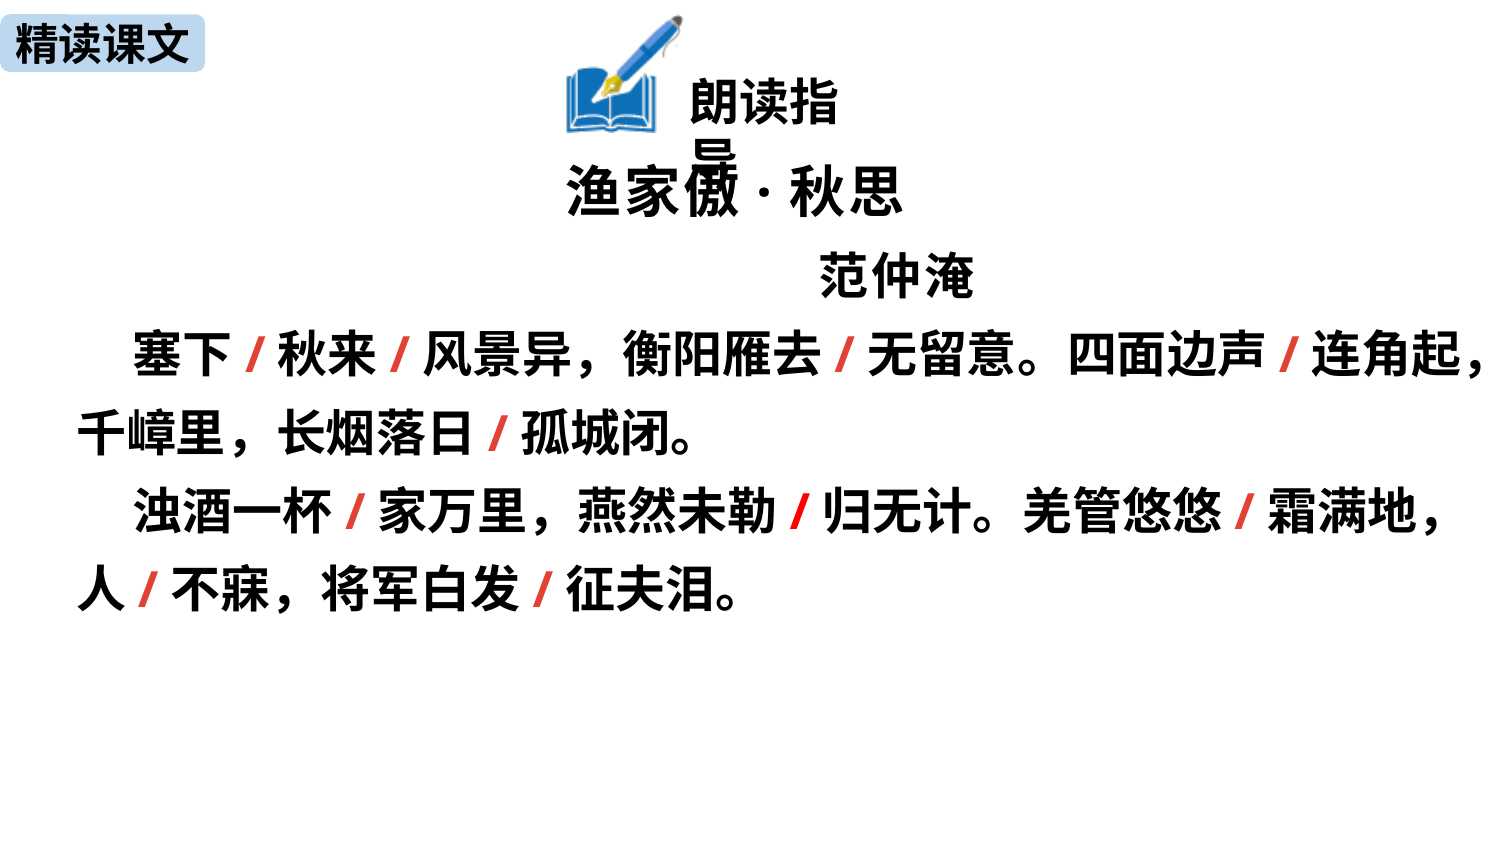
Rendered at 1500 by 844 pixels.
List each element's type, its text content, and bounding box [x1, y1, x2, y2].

text_box 朗读指导 [689, 61, 905, 141]
picture [556, 12, 689, 141]
text_box 精读课文 [0, 13, 207, 73]
text_box 塞下/秋来/风景异，衡阳雁去/无留意。四面边声/连角起，千嶂里，长烟落日/孤城闭。 浊酒一杯/家万里，燕然未勒/归无计。羌管悠悠/霜满地，人/不寐，将军白发/征夫泪。 [64, 298, 1476, 624]
text_box 渔家傲·秋思 范仲淹 [556, 160, 984, 313]
